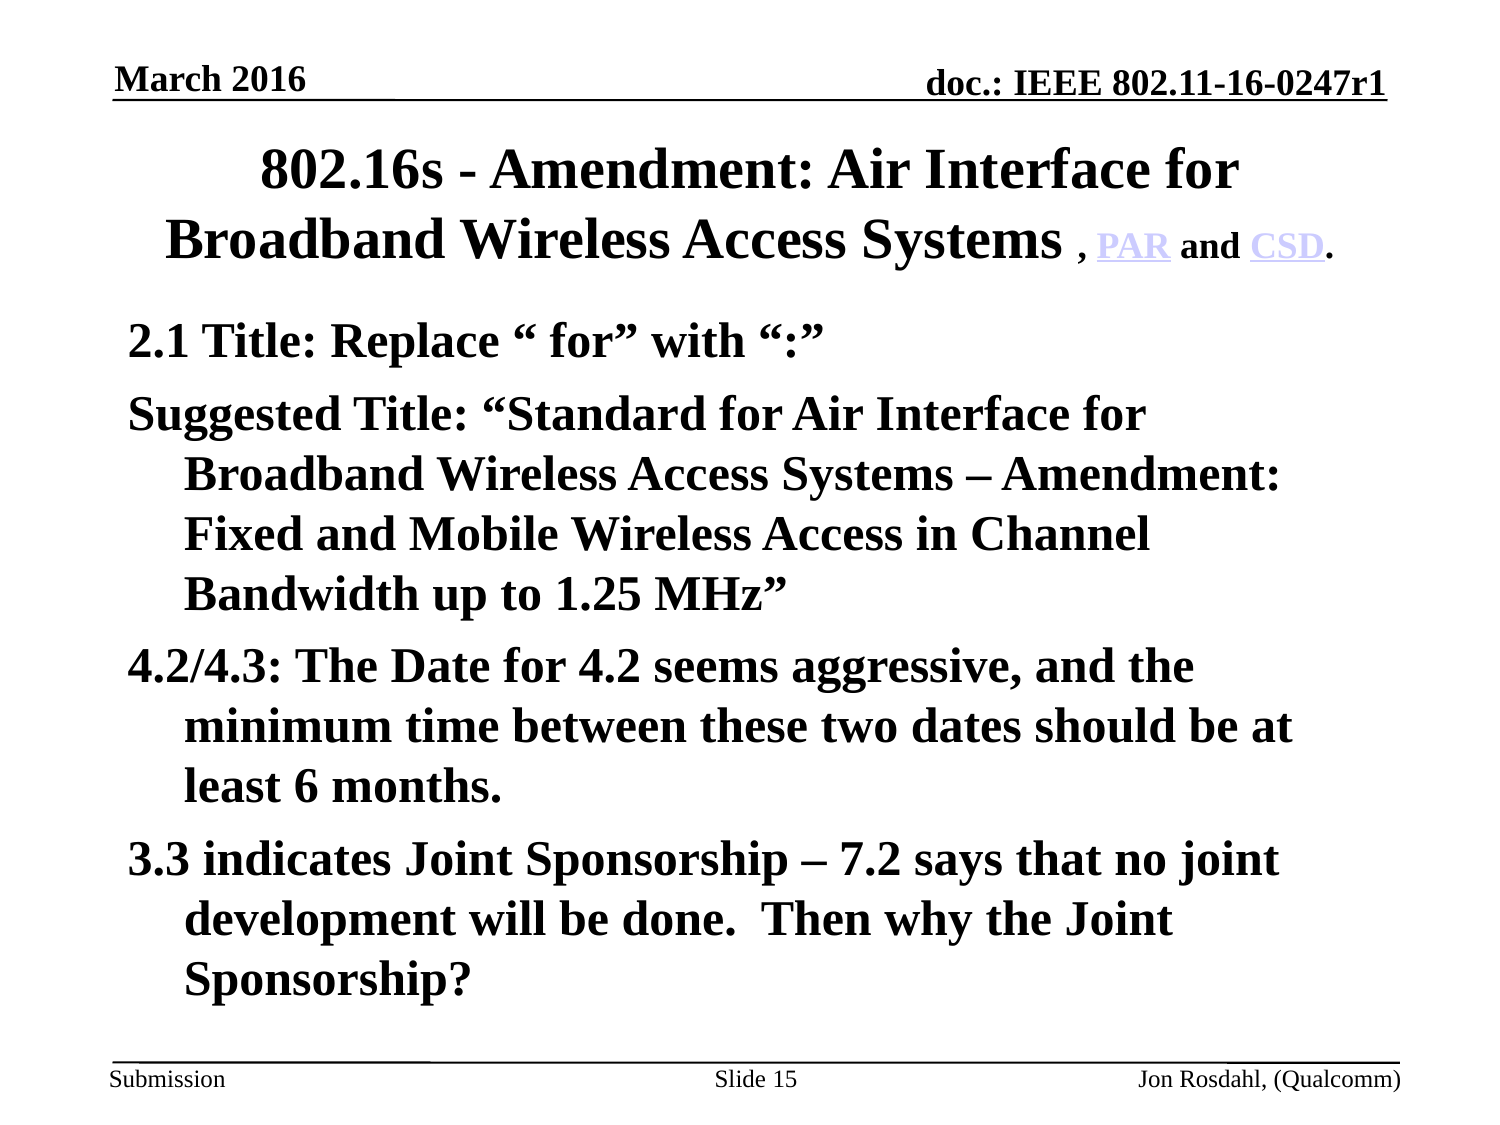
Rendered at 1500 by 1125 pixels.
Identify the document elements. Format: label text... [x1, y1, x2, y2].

title 802.16s - Amendment: Air Interface for Broadband Wireless Access Systems , PAR and CSD. [112, 112, 1388, 288]
slide_number Slide 15 [712, 1061, 800, 1123]
footer Jon Rosdahl, (Qualcomm) [878, 1061, 1402, 1093]
list 2.1 Title: Replace “ for” with “:” Suggested Title: “Standard for Air Interface for Broadband Wireless Access Systems – Amendment: Fixed and Mobile Wireless Access in Channel Bandwidth up to 1.25 MHz” 4.2/4.3: The Date for 4.2 seems aggressive, and the minimum time between these two dates should be at least 6 months. 3.3 indicates Joint Sponsorship – 7.2 says that no joint development will be done. Then why the Joint Sponsorship? [112, 299, 1388, 1048]
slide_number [114, 54, 423, 100]
